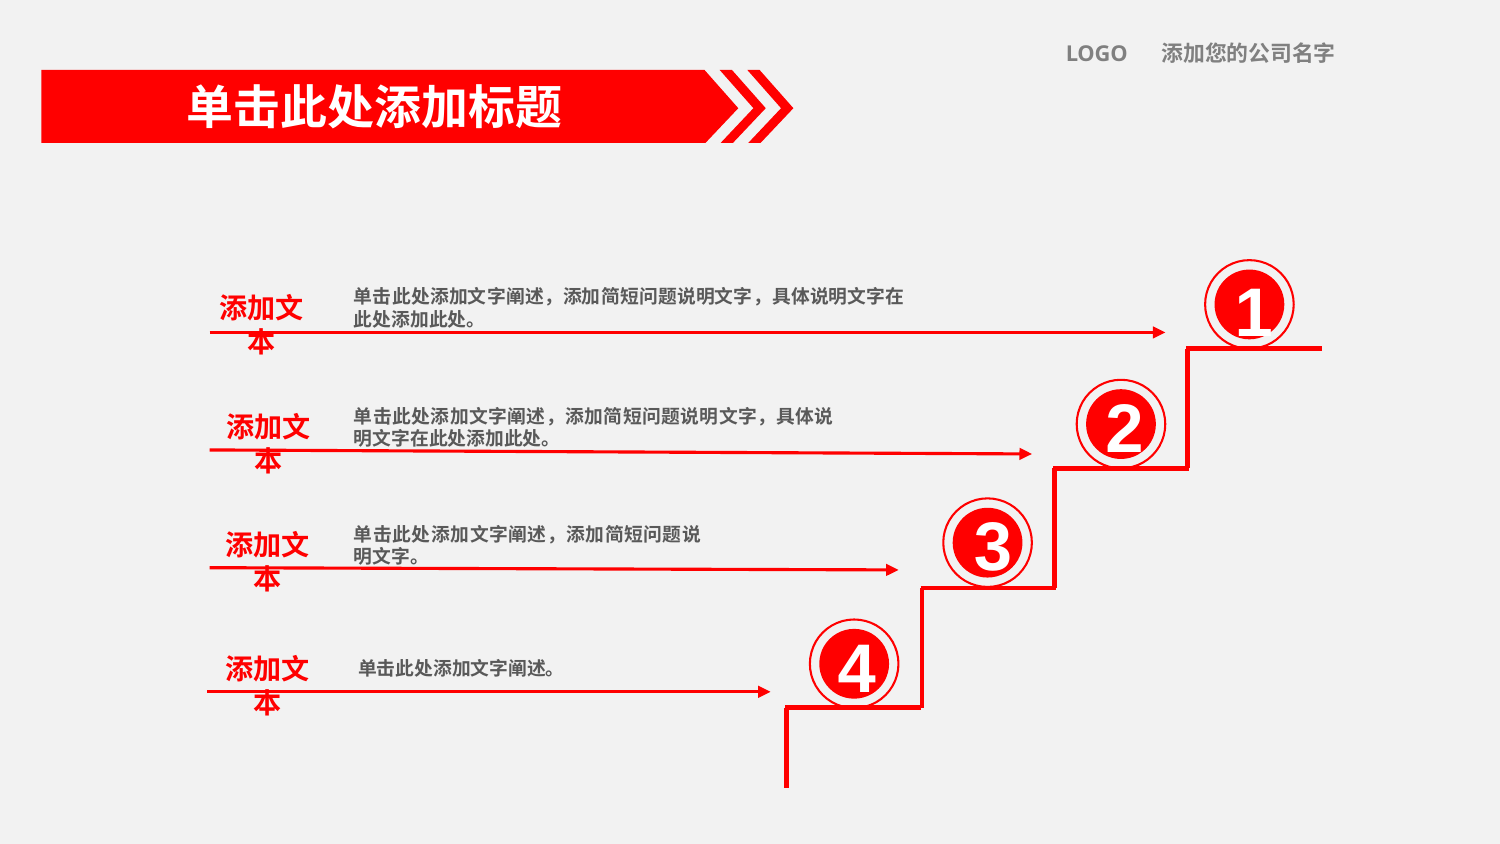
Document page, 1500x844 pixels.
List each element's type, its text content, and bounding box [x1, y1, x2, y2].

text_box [41, 69, 794, 144]
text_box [197, 514, 899, 604]
text_box LOGO 添加您的公司名字 [1051, 32, 1431, 74]
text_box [1204, 259, 1294, 359]
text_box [197, 396, 1033, 486]
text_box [809, 616, 899, 716]
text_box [943, 494, 1033, 593]
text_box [191, 277, 1166, 367]
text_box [1076, 375, 1166, 475]
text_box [197, 643, 771, 728]
